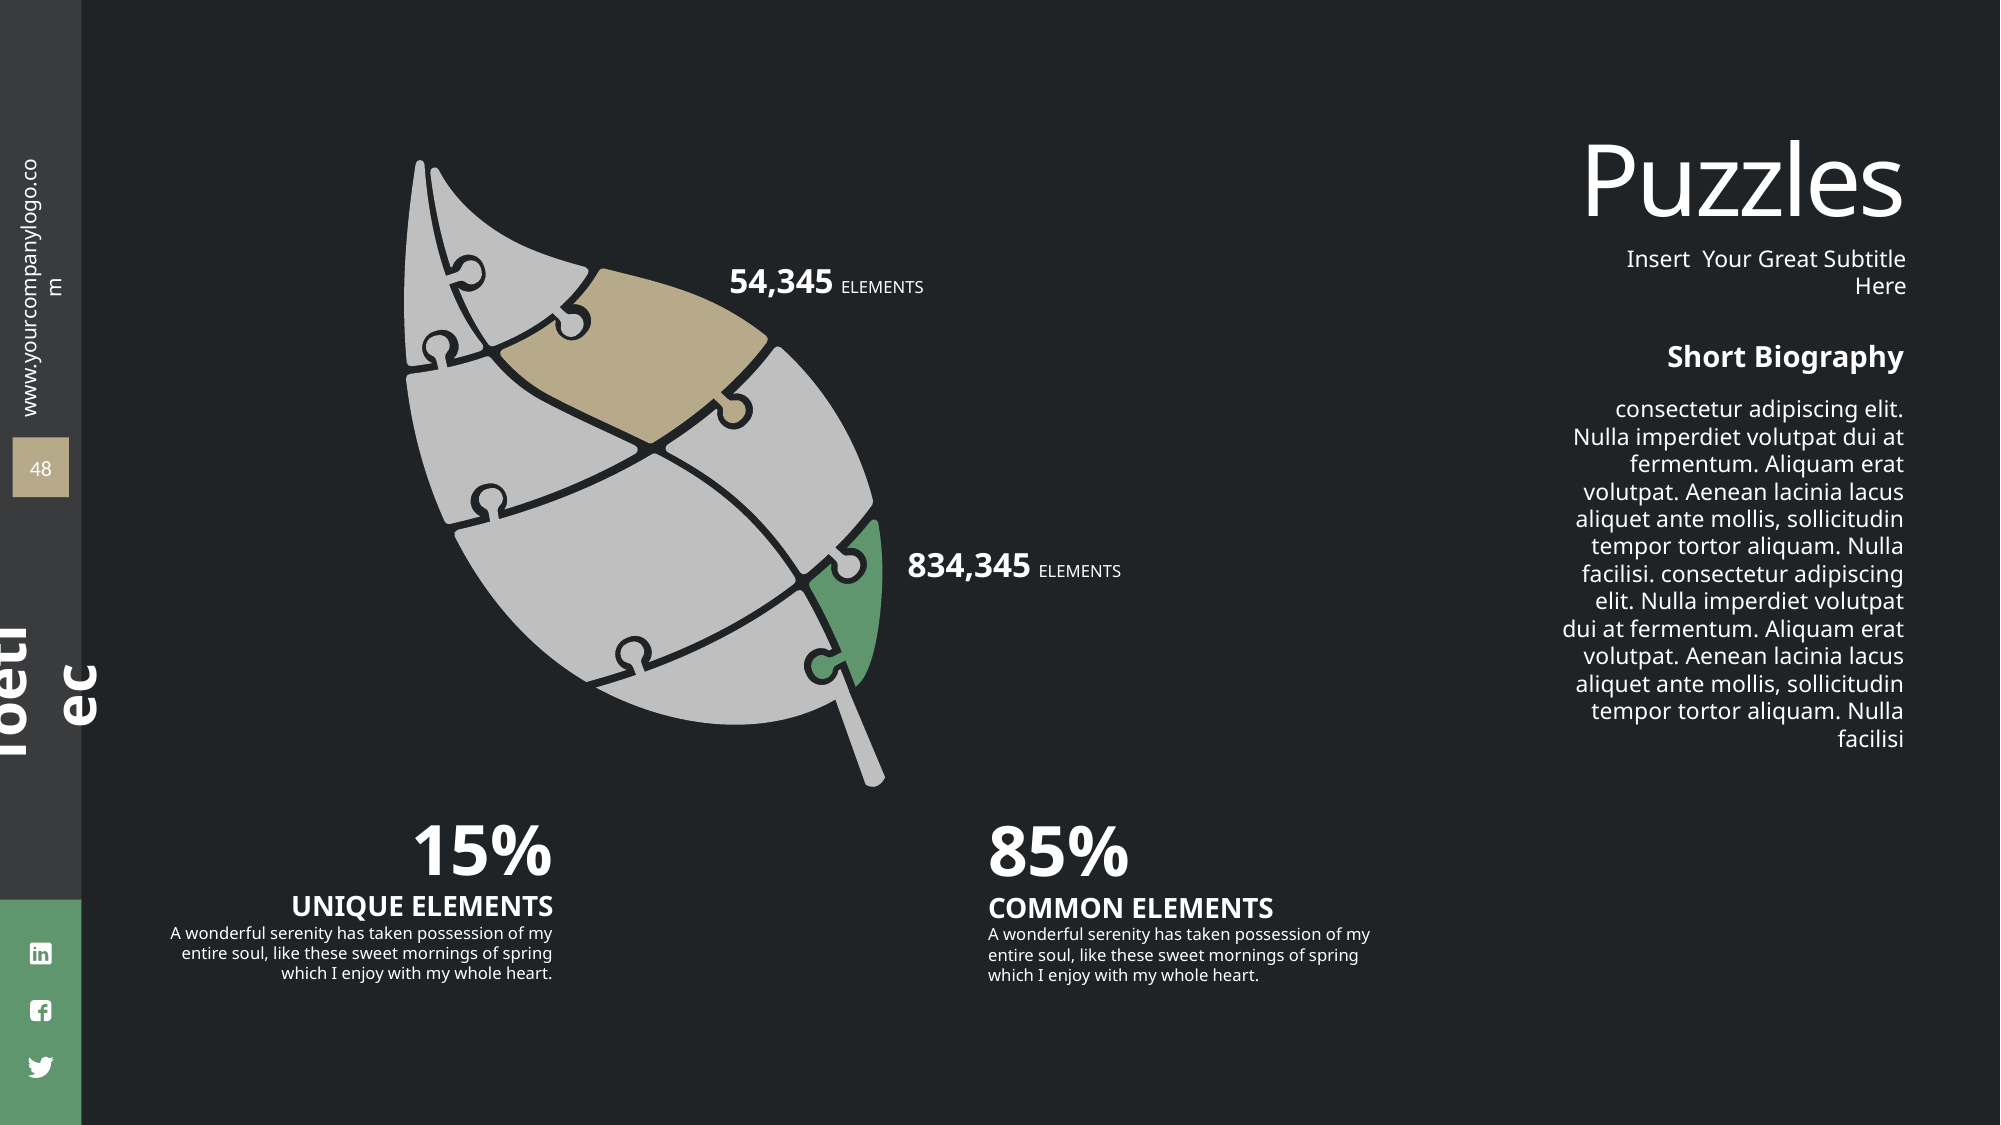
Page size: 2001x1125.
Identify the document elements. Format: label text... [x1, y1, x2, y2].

text_box 85% COMMON ELEMENTS A wonderful serenity has taken possession of my entire soul, like these sweet mornings of spring which I enjoy with my whole heart. [968, 786, 1394, 995]
text_box consectetur adipiscing elit. Nulla imperdiet volutpat dui at fermentum. Aliquam erat volutpat. Aenean lacinia lacus aliquet ante mollis, sollicitudin tempor tortor aliquam. Nulla facilisi. consectetur adipiscing elit. Nulla imperdiet volutpat dui at fermentum. Aliquam erat volutpat. Aenean lacinia lacus aliquet ante mollis, sollicitudin tempor tortor aliquam. Nulla facilisi [1540, 387, 1920, 760]
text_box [362, 183, 905, 774]
text_box Insert Your Great Subtitle Here [1567, 237, 1922, 307]
slide_number 48 [12, 437, 69, 498]
text_box 15% UNIQUE ELEMENTS A wonderful serenity has taken possession of my entire soul, like these sweet mornings of spring which I enjoy with my whole heart. [147, 784, 574, 993]
text_box Short Biography [1635, 321, 1920, 390]
text_box 54,345 ELEMENTS [905, 252, 940, 308]
text_box 834,345 ELEMENTS [905, 537, 1137, 592]
text_box Puzzles [1393, 116, 1922, 236]
